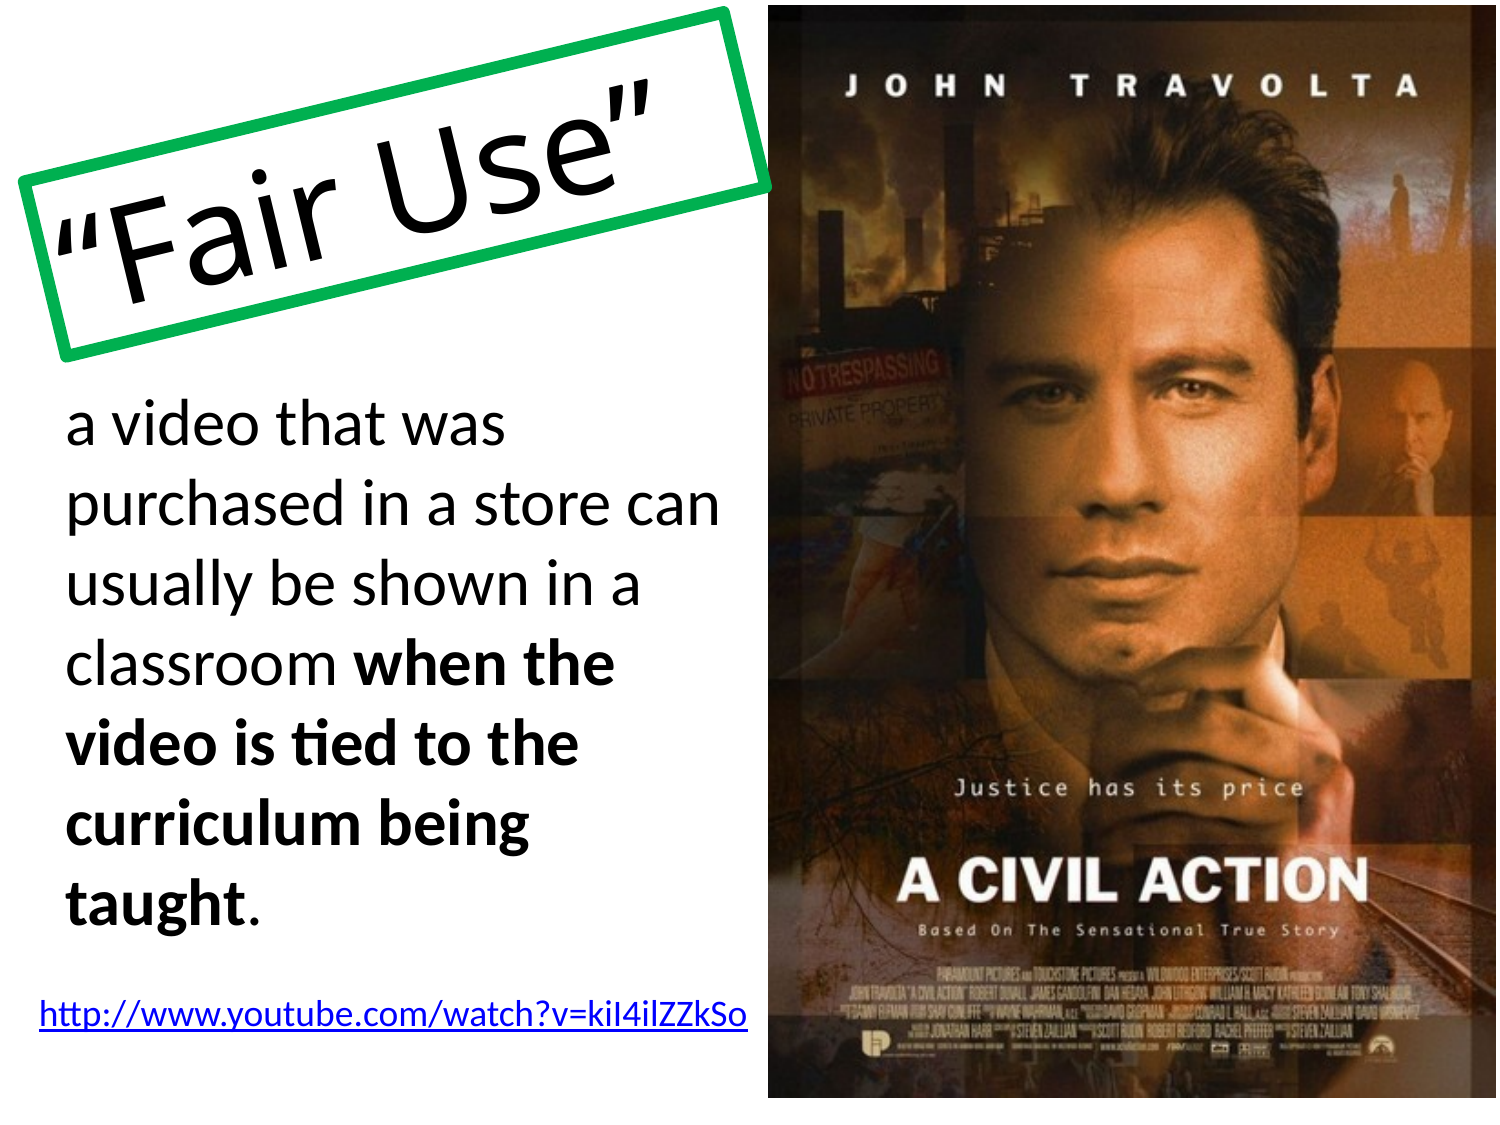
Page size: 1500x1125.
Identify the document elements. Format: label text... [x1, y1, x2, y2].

list a video that was purchased in a store can usually be shown in a classroom when the video is tied to the curriculum being taught. [50, 337, 738, 981]
picture [768, 5, 1497, 1098]
text_box http://www.youtube.com/watch?v=kiI4ilZZkSo [24, 981, 763, 1087]
text_box “Fair Use” [24, 12, 763, 357]
